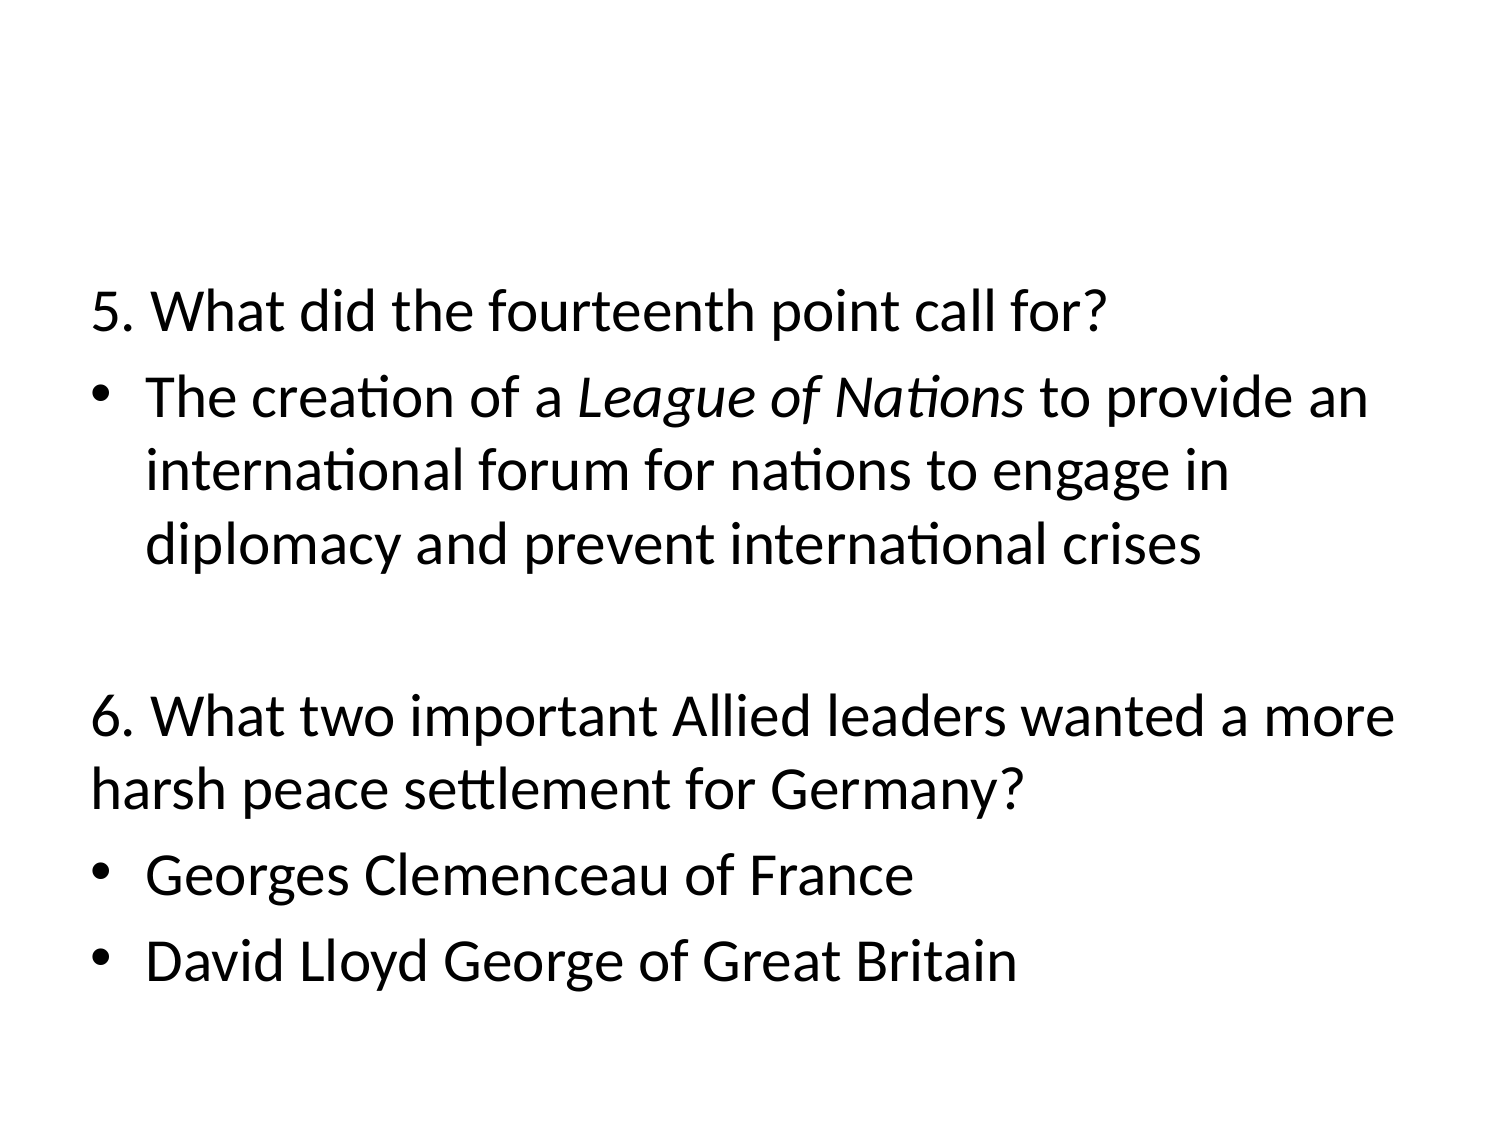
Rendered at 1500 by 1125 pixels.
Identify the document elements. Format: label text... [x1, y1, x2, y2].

list 5. What did the fourteenth point call for? The creation of a League of Nations to provide an international forum for nations to engage in diplomacy and prevent international crises 6. What two important Allied leaders wanted a more harsh peace settlement for Germany? Georges Clemenceau of France David Lloyd George of Great Britain [75, 262, 1425, 1005]
